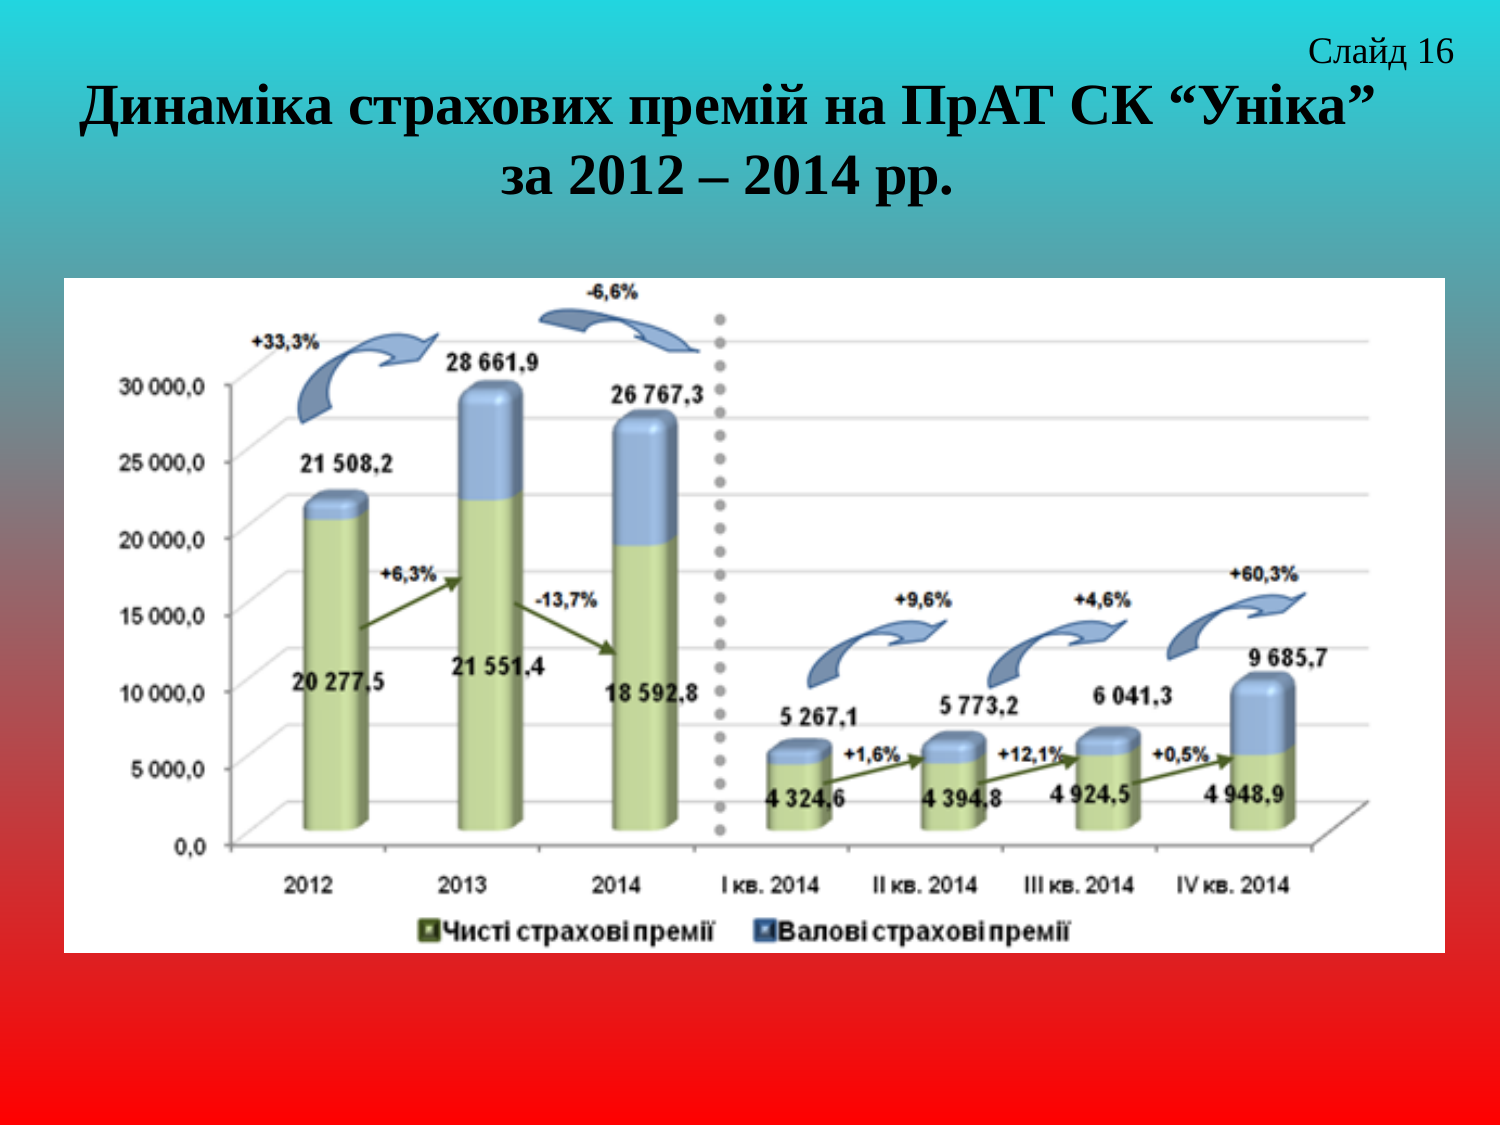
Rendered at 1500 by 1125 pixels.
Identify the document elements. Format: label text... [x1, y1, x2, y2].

title Динаміка страхових премій на ПрАТ СК “Уніка” за 2012 – 2014 рр. [53, 42, 1404, 231]
picture [64, 278, 1445, 953]
text_box Слайд 16 [1293, 19, 1483, 79]
